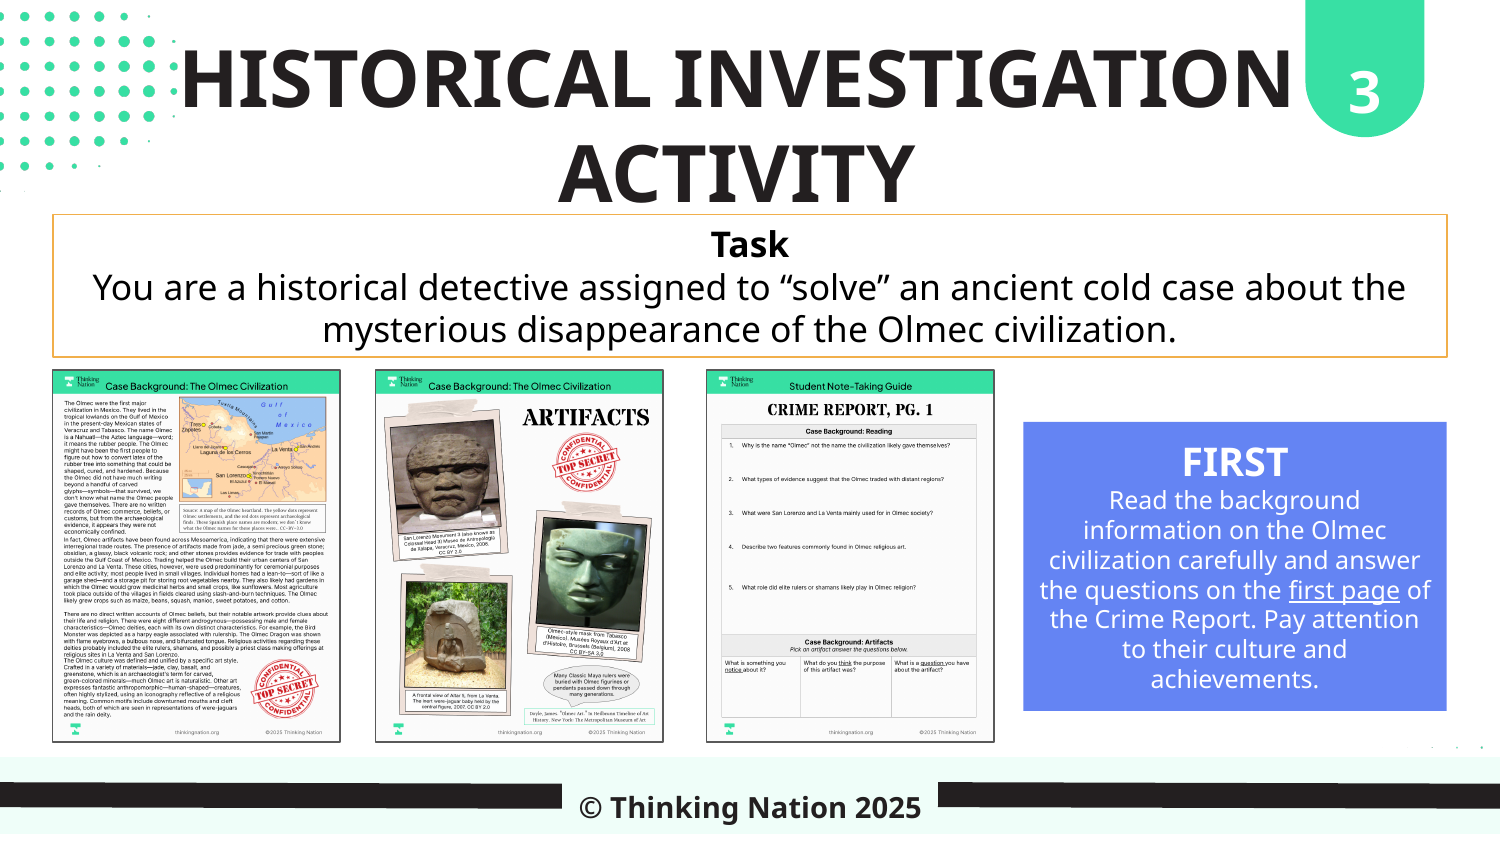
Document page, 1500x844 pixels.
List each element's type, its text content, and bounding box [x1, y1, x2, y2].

picture [375, 370, 663, 742]
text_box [1300, 0, 1430, 138]
text_box HISTORICAL INVESTIGATION ACTIVITY [133, 28, 1342, 219]
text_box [0, 756, 1500, 835]
text_box [0, 0, 178, 193]
picture [706, 370, 994, 742]
text_box FIRST Read the background information on the Olmec civilization carefully and answer the questions on the first page of the Crime Report. Pay attention to their culture and achievements. [1023, 421, 1447, 711]
picture [52, 370, 340, 742]
text_box Task You are a historical detective assigned to “solve” an ancient cold case about the mysterious disappearance of the Olmec civilization. [53, 214, 1447, 358]
text_box [1233, 745, 1500, 755]
